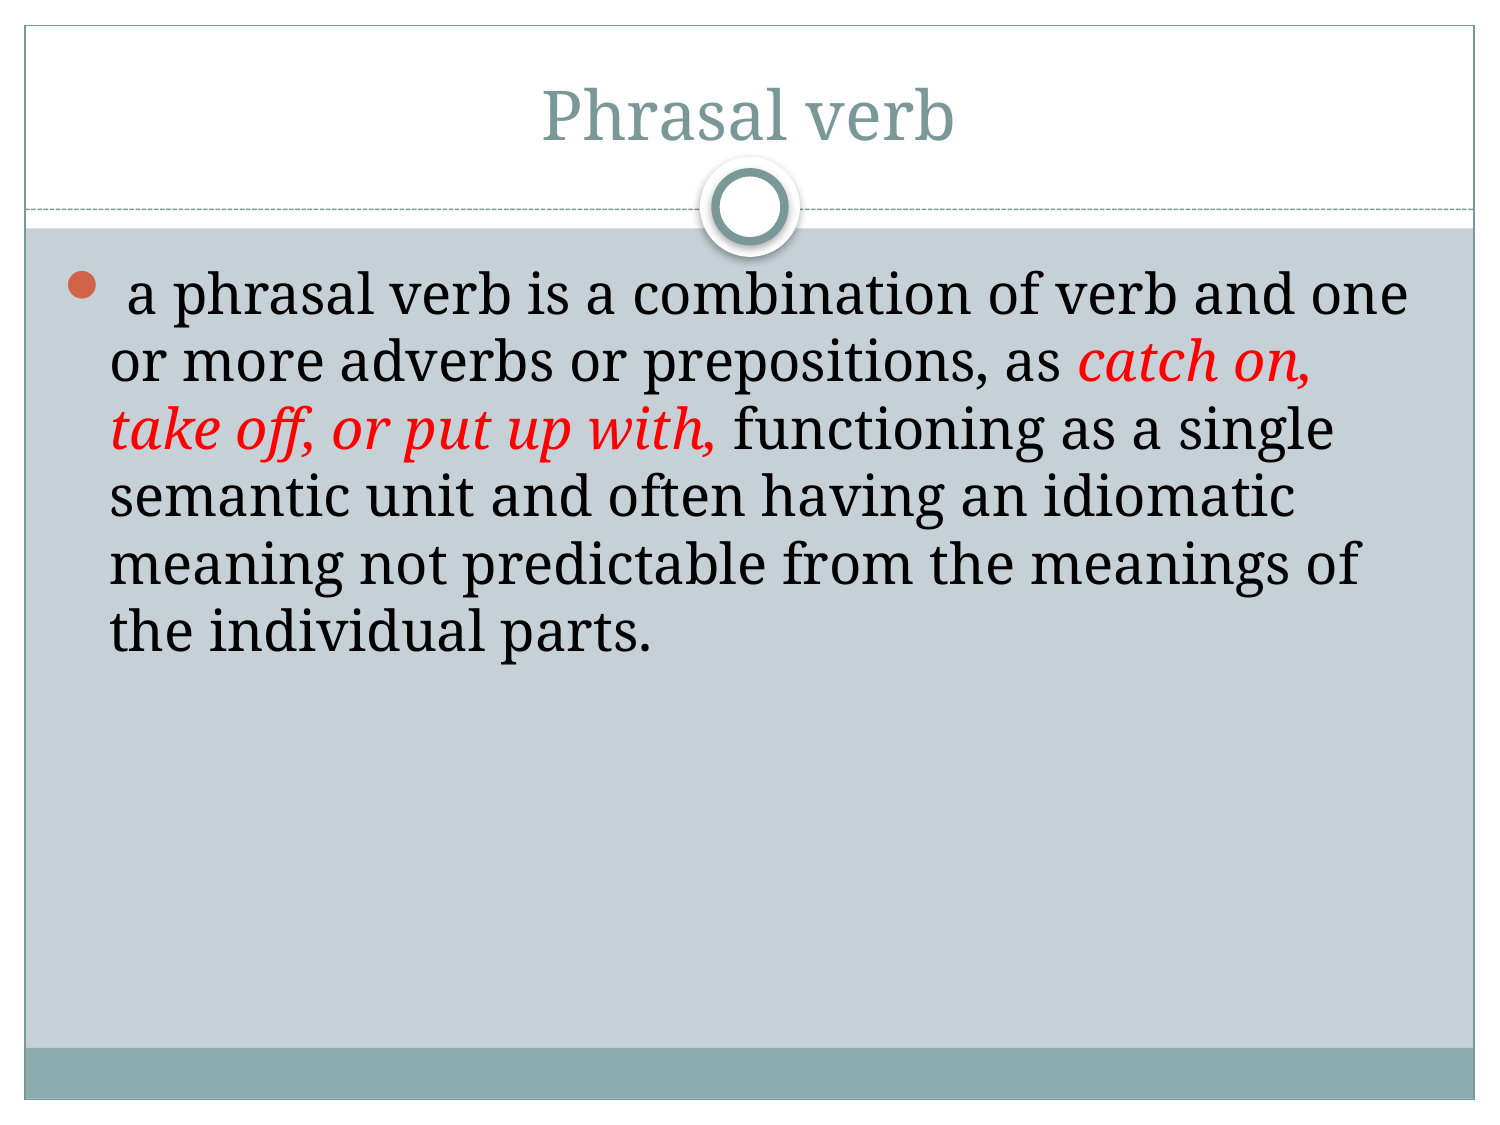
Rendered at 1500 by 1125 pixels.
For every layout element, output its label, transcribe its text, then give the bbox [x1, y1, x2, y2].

list a phrasal verb is a combination of verb and one or more adverbs or prepositions, as catch on, take off, or put up with, functioning as a single semantic unit and often having an idiomatic meaning not predictable from the meanings of the individual parts. [49, 250, 1445, 1001]
title Phrasal verb [49, 37, 1450, 162]
